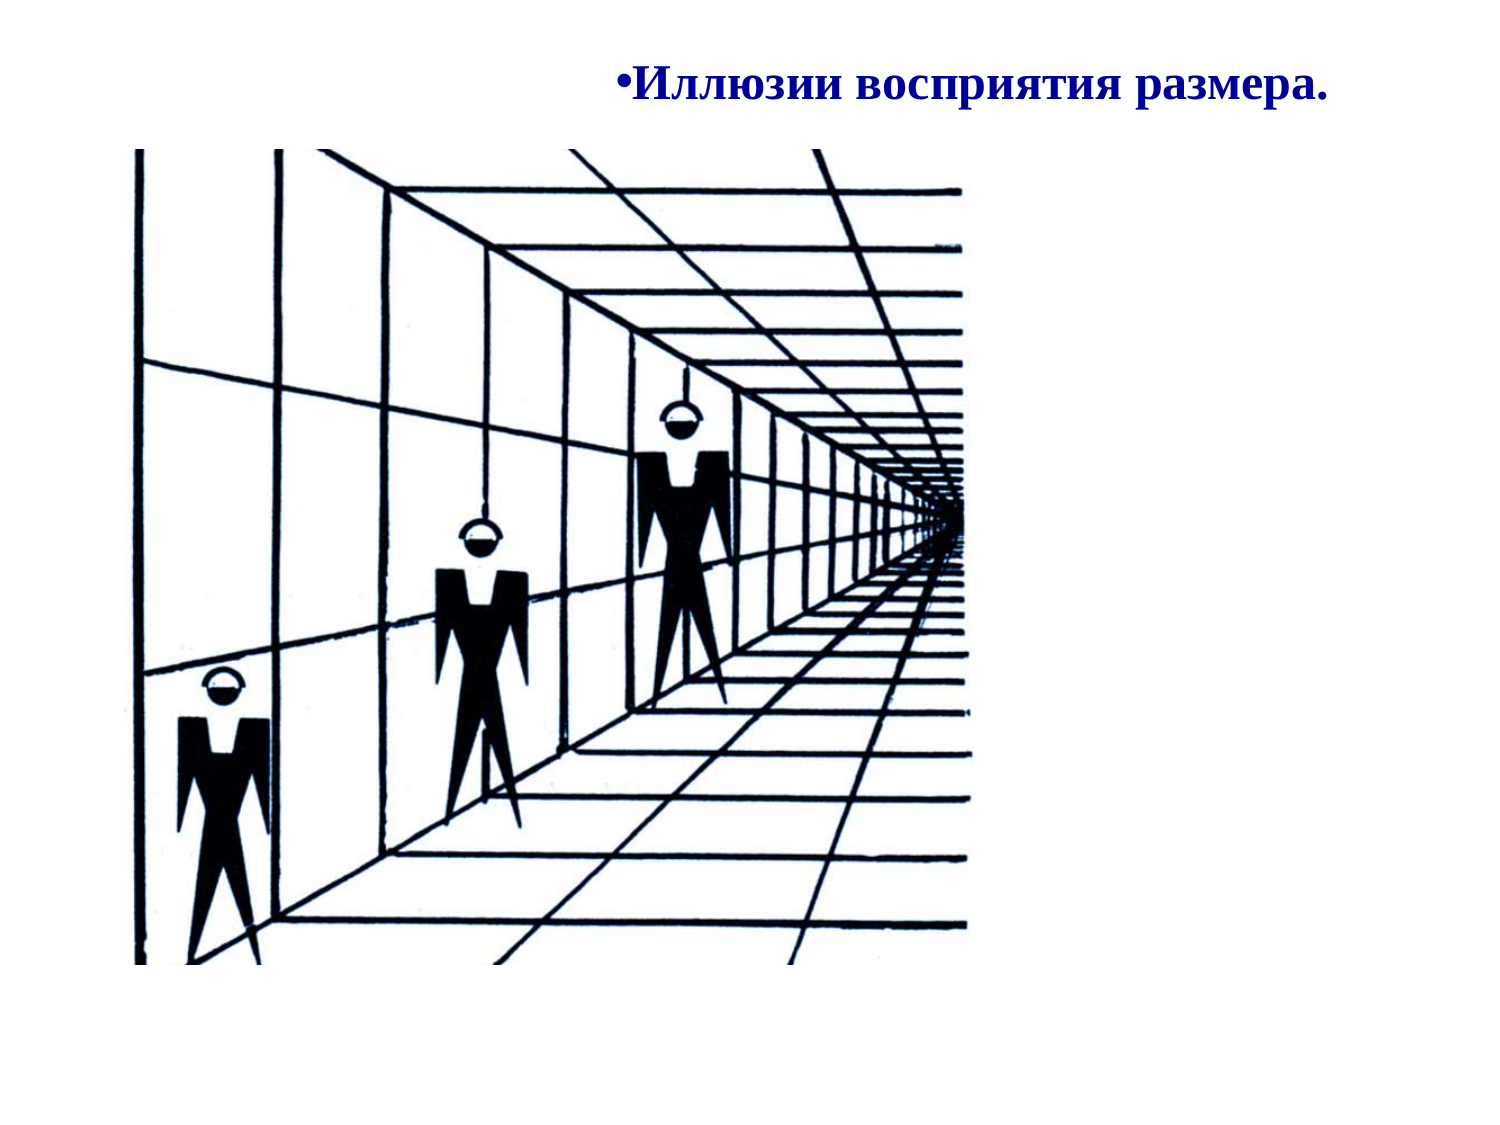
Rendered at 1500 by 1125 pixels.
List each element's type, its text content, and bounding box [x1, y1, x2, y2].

text_box Иллюзии восприятия размера. [600, 42, 1344, 118]
picture [123, 148, 975, 965]
